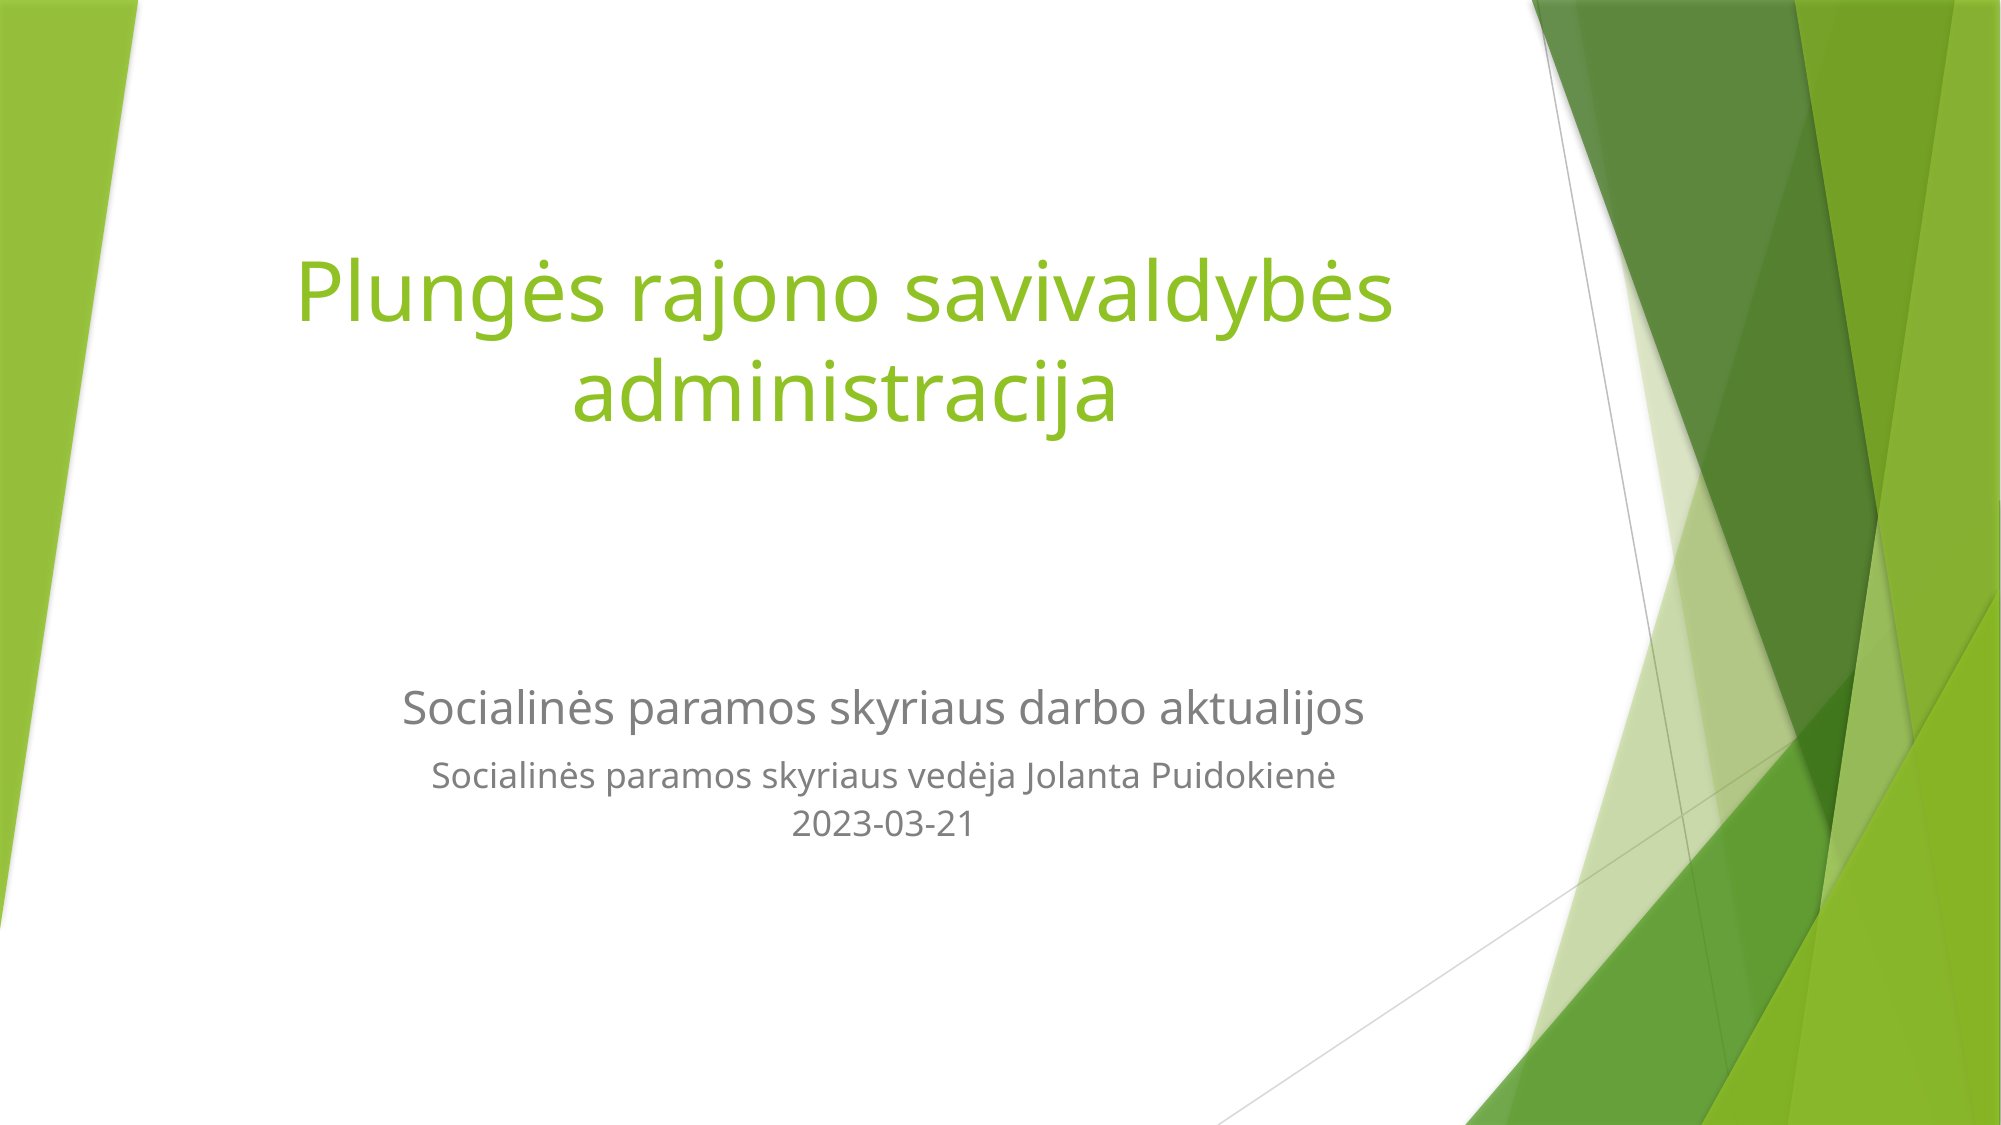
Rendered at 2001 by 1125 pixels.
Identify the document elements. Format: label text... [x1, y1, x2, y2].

subtitle Socialinės paramos skyriaus darbo aktualijos Socialinės paramos skyriaus vedėja Jolanta Puidokienė 2023-03-21 [247, 670, 1522, 851]
title Plungės rajono savivaldybės administracija [208, 175, 1483, 446]
